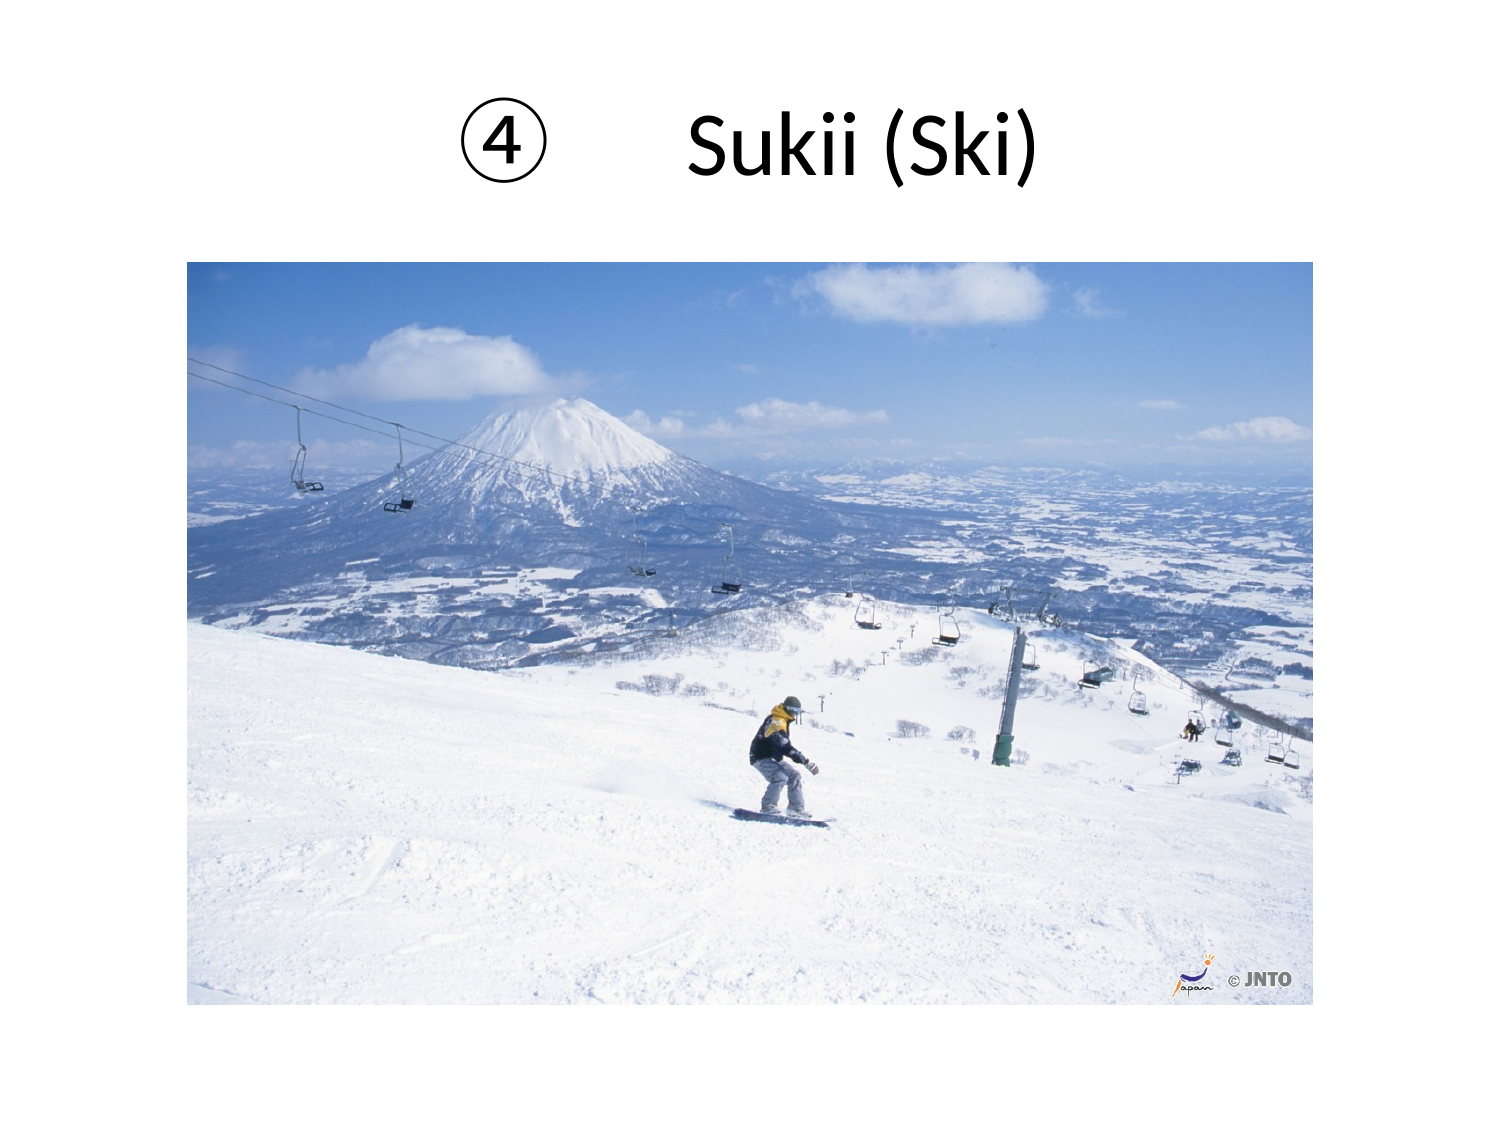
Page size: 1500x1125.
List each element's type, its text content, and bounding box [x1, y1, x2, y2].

title ④ Sukii (Ski) [75, 45, 1425, 233]
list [186, 262, 1314, 1006]
